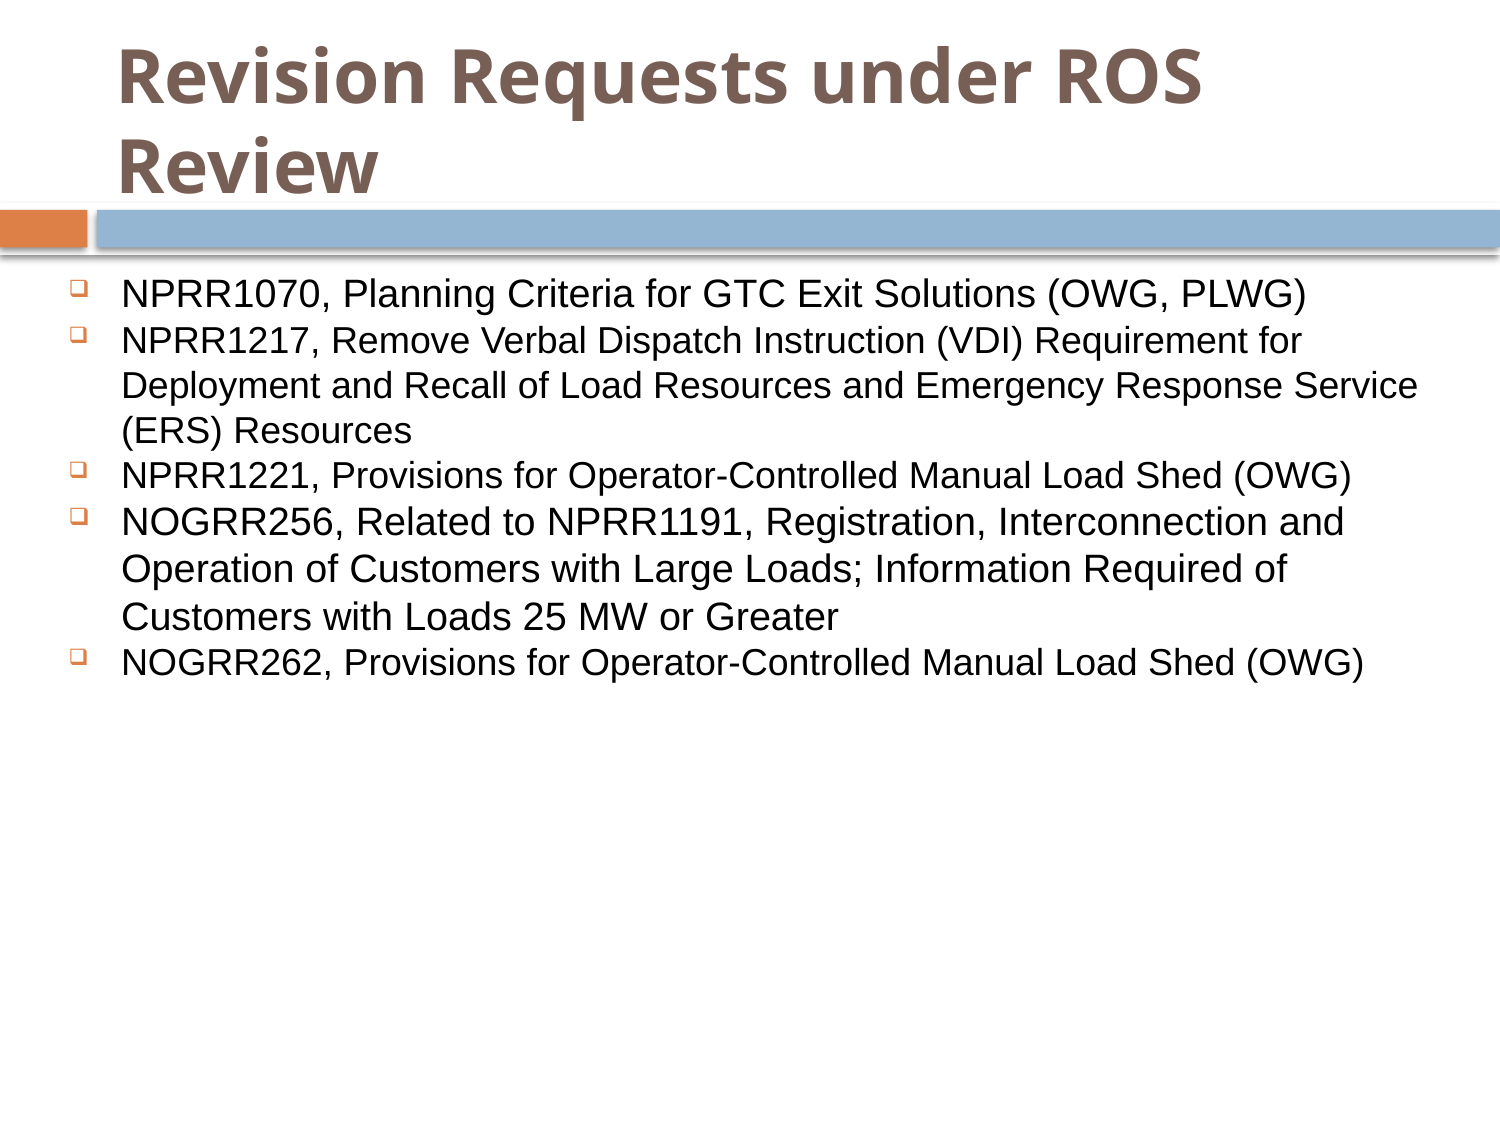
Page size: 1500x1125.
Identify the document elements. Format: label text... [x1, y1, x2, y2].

list NPRR1070, Planning Criteria for GTC Exit Solutions (OWG, PLWG) NPRR1217, Remove Verbal Dispatch Instruction (VDI) Requirement for Deployment and Recall of Load Resources and Emergency Response Service (ERS) Resources NPRR1221, Provisions for Operator-Controlled Manual Load Shed (OWG) NOGRR256, Related to NPRR1191, Registration, Interconnection and Operation of Customers with Large Loads; Information Required of Customers with Loads 25 MW or Greater NOGRR262, Provisions for Operator-Controlled Manual Load Shed (OWG) [53, 260, 1457, 999]
title Revision Requests under ROS Review [100, 37, 1439, 201]
